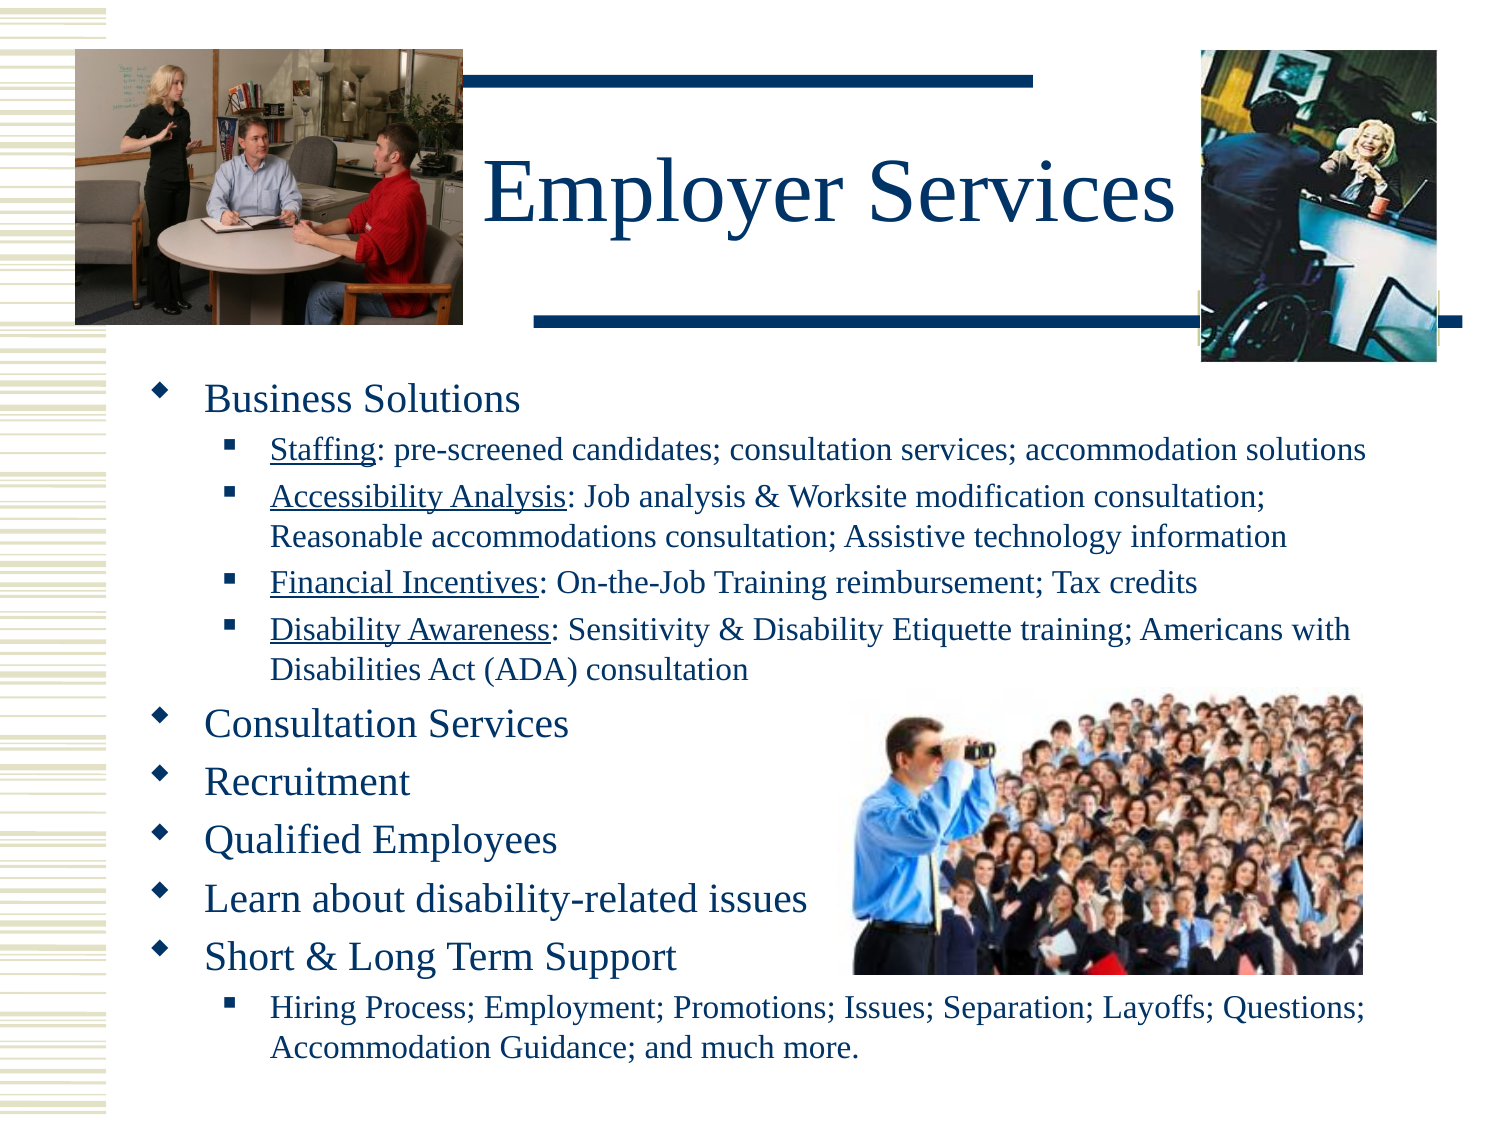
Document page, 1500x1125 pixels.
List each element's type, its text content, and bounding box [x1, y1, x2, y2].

picture [74, 49, 463, 326]
list Business Solutions Staffing: pre-screened candidates; consultation services; accommodation solutions Accessibility Analysis: Job analysis & Worksite modification consultation; Reasonable accommodations consultation; Assistive technology information Financial Incentives: On-the-Job Training reimbursement; Tax credits Disability Awareness: Sensitivity & Disability Etiquette training; Americans with Disabilities Act (ADA) consultation Consultation Services Recruitment Qualified Employees Learn about disability-related issues Short & Long Term Support Hiring Process; Employment; Promotions; Issues; Separation; Layoffs; Questions; Accommodation Guidance; and much more. [132, 363, 1439, 1088]
picture [837, 687, 1363, 976]
picture [1199, 49, 1438, 363]
title Employer Services [466, 99, 1194, 288]
